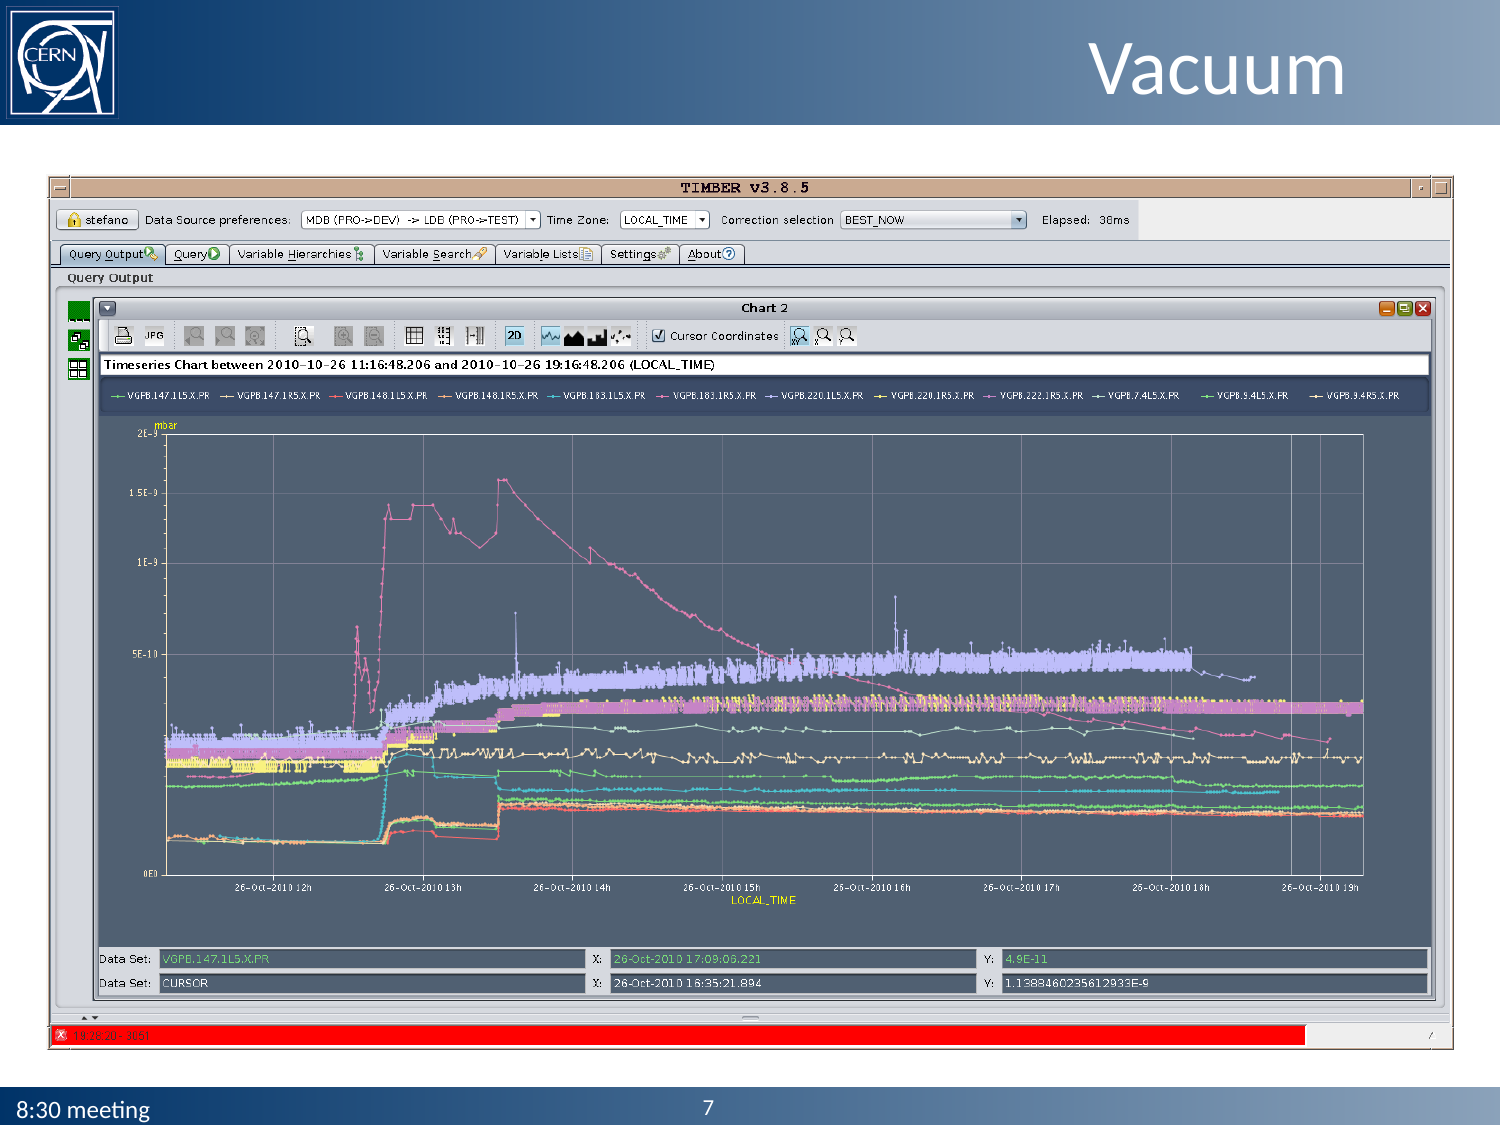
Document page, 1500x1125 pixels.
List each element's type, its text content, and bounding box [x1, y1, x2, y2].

picture [6, 6, 119, 119]
title Vacuum [124, 0, 1363, 126]
slide_number 7 [687, 1089, 876, 1125]
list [37, 174, 1463, 1051]
footer 8:30 meeting [0, 1093, 597, 1125]
